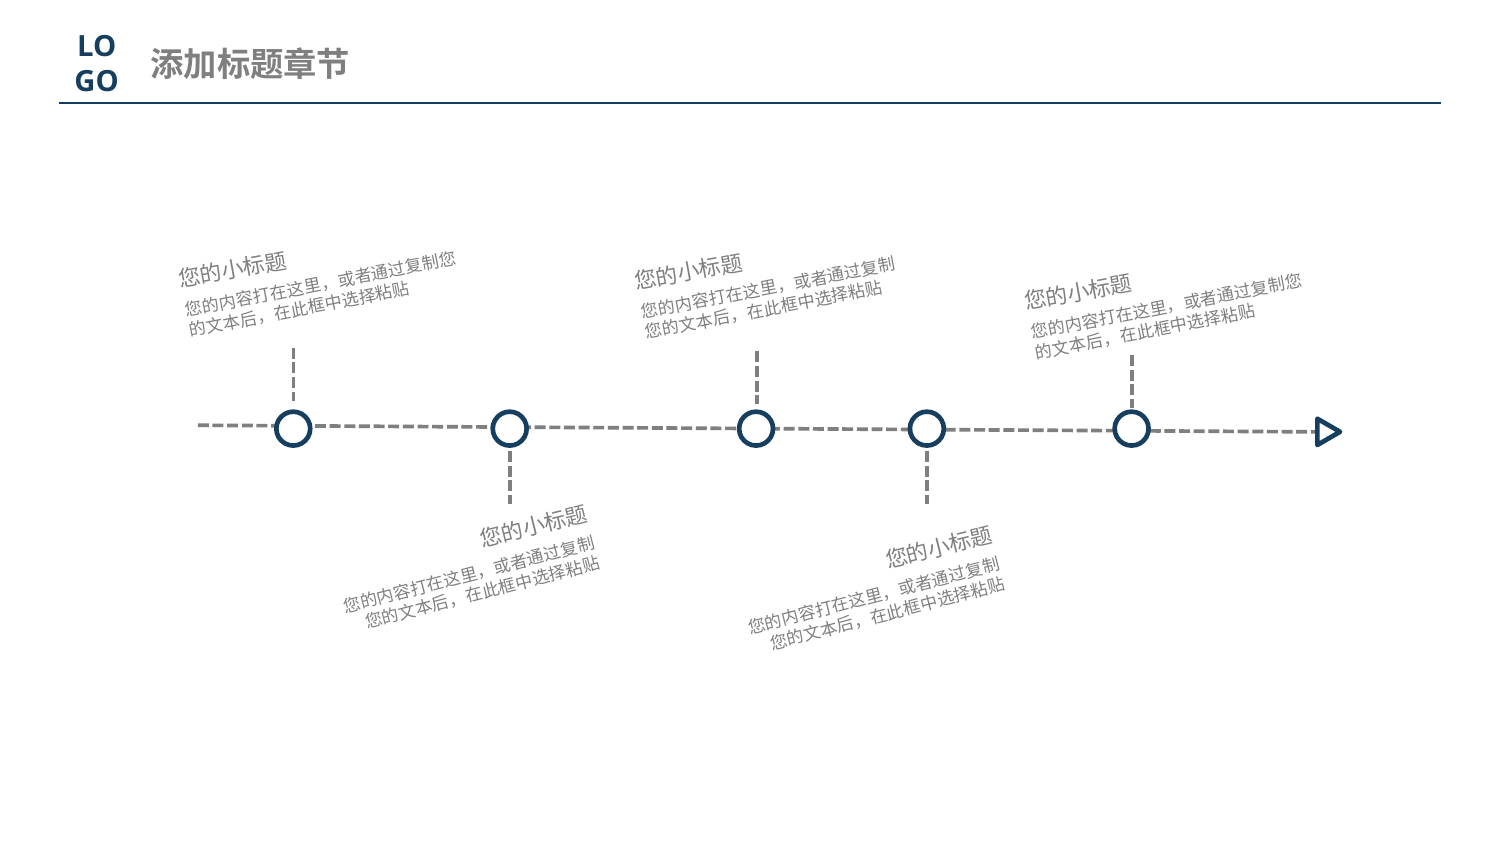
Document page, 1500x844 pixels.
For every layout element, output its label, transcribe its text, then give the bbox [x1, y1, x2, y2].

text_box [912, 441, 942, 448]
text_box [1315, 416, 1343, 447]
text_box [275, 409, 312, 423]
text_box [278, 441, 308, 448]
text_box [711, 540, 1017, 637]
text_box [1113, 410, 1150, 423]
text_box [621, 229, 928, 326]
text_box [741, 441, 771, 448]
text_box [197, 425, 1318, 433]
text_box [306, 519, 612, 616]
text_box [1117, 441, 1146, 448]
text_box [737, 409, 775, 423]
text_box LO GO [45, 20, 148, 105]
text_box [495, 441, 525, 448]
text_box [908, 409, 946, 423]
text_box 添加标题章节 [148, 35, 415, 90]
text_box [491, 409, 528, 423]
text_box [165, 225, 486, 322]
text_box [1011, 249, 1321, 346]
